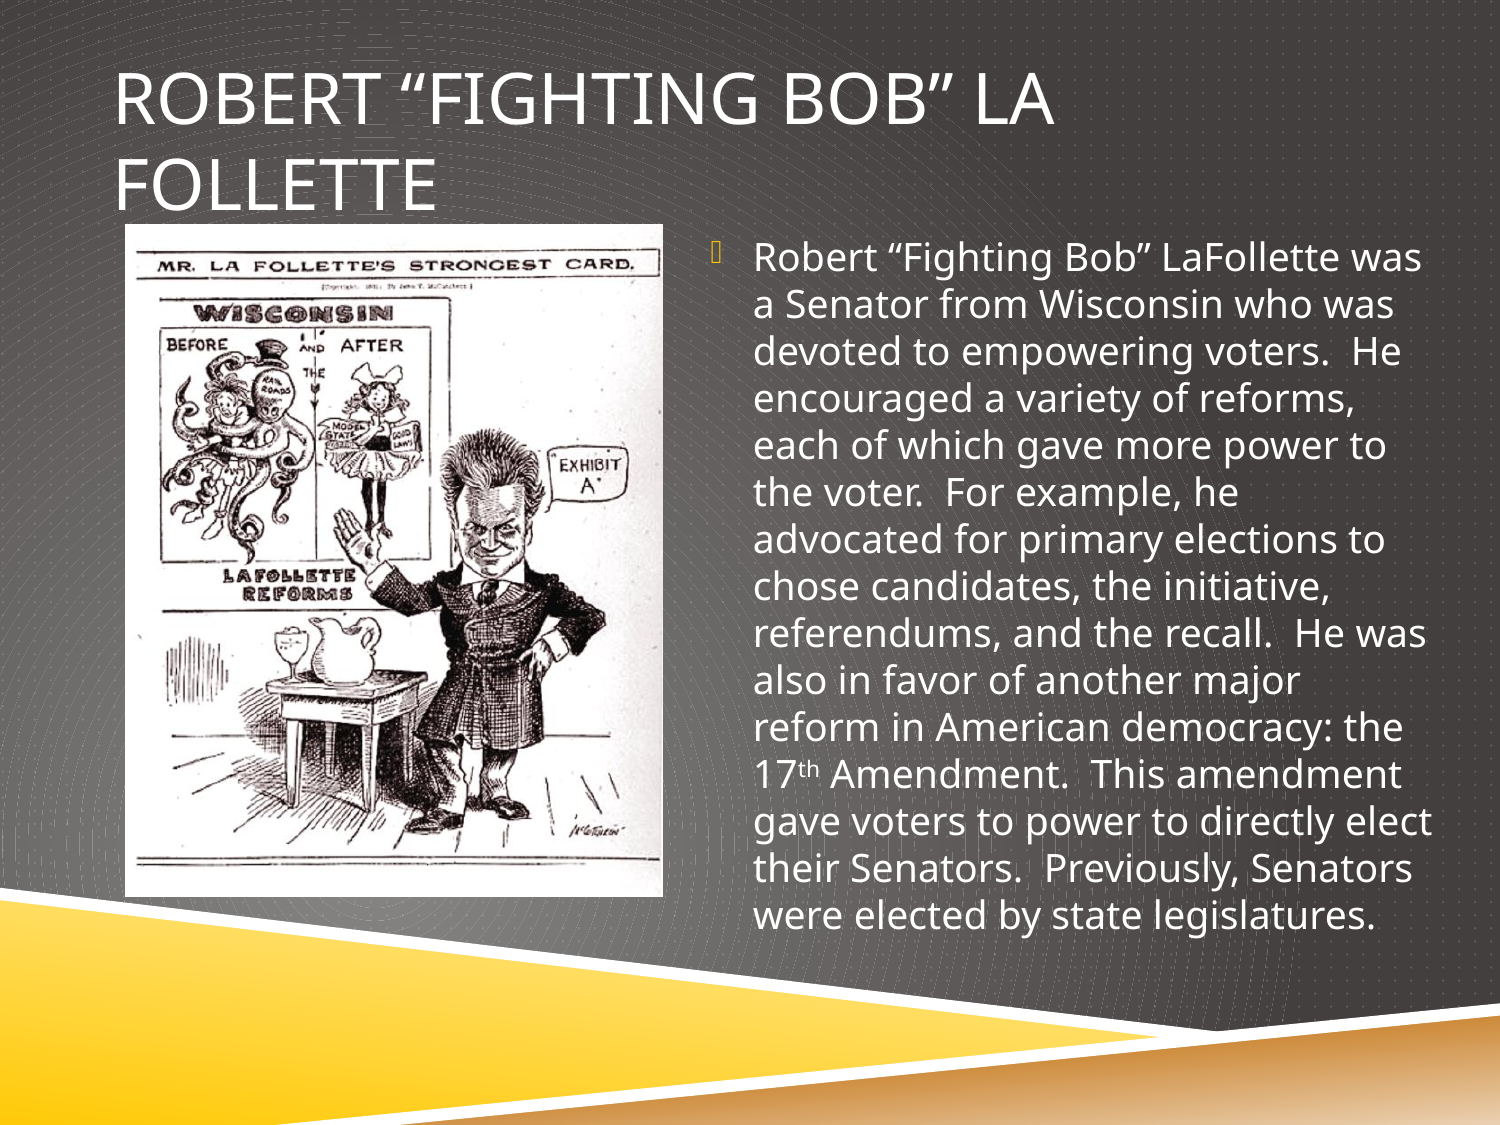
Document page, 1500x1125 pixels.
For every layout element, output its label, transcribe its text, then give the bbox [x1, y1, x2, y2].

title Robert “Fighting Bob” La follette [112, 45, 1388, 233]
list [124, 224, 663, 898]
list Robert “Fighting Bob” LaFollette was a Senator from Wisconsin who was devoted to empowering voters. He encouraged a variety of reforms, each of which gave more power to the voter. For example, he advocated for primary elections to chose candidates, the initiative, referendums, and the recall. He was also in favor of another major reform in American democracy: the 17th Amendment. This amendment gave voters to power to directly elect their Senators. Previously, Senators were elected by state legislatures. [699, 224, 1438, 963]
